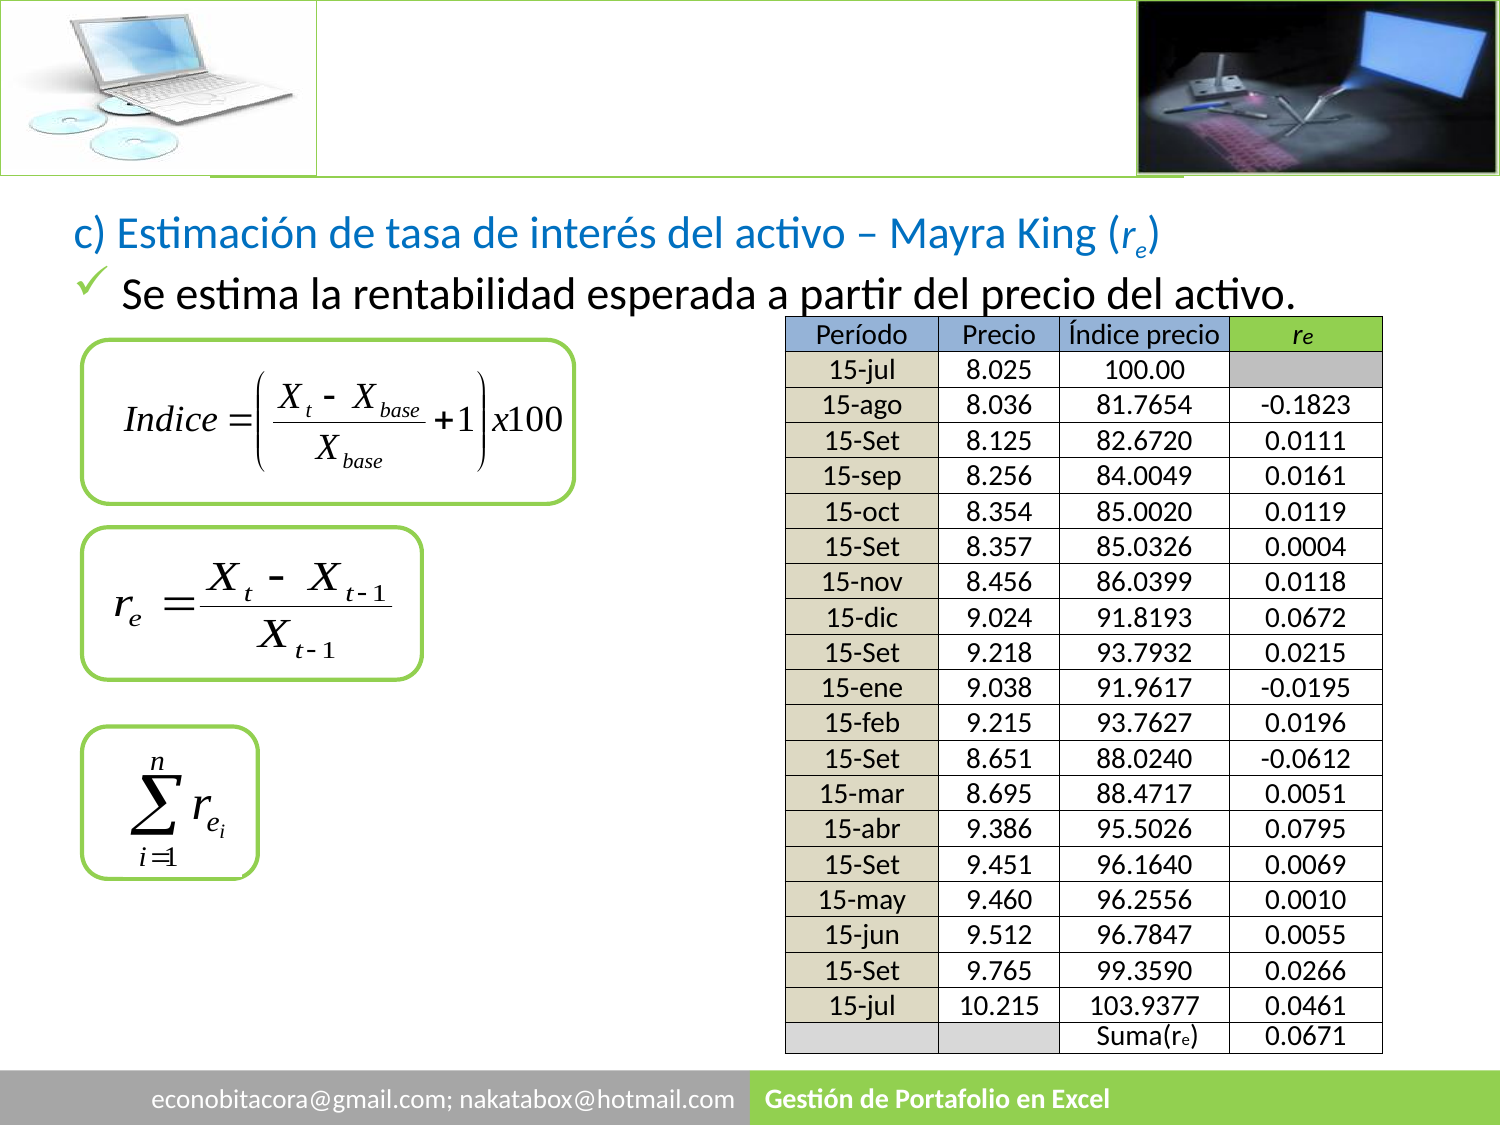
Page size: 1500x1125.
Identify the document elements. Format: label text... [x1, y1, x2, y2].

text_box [123, 738, 242, 877]
text_box c) Estimación de tasa de interés del activo – Mayra King (re) Se estima la rentabilidad esperada a partir del precio del activo. [58, 187, 1453, 317]
table_cell 0.0161 [1230, 458, 1382, 493]
table_cell 0.0118 [1230, 564, 1382, 598]
table_cell 91.8193 [1060, 599, 1229, 634]
table_cell 96.2556 [1060, 882, 1229, 916]
table_cell 96.1640 [1060, 847, 1229, 881]
table_cell 0.0266 [1230, 953, 1382, 987]
text_box [79, 724, 260, 881]
table_cell -0.1823 [1230, 388, 1382, 422]
table_cell 15-feb [786, 705, 938, 740]
text_box [318, 0, 1134, 178]
table_cell 8.456 [939, 564, 1059, 598]
table_cell -0.0612 [1230, 741, 1382, 775]
table_cell 15-Set [786, 847, 938, 881]
table_cell 8.036 [939, 388, 1059, 422]
table_cell 15-Set [786, 953, 938, 987]
table_header Precio [939, 317, 1059, 351]
table_cell 15-ene [786, 670, 938, 704]
table_cell 9.218 [939, 635, 1059, 669]
table_cell 15-may [786, 882, 938, 916]
table_cell 0.0051 [1230, 776, 1382, 810]
table_cell 8.695 [939, 776, 1059, 810]
table_cell 9.765 [939, 953, 1059, 987]
text_box econobitacora@gmail.com; nakatabox@hotmail.com [0, 1070, 749, 1125]
picture [1136, 0, 1500, 177]
table_cell 0.0196 [1230, 705, 1382, 740]
table_cell 0.0010 [1230, 882, 1382, 916]
table_cell 86.0399 [1060, 564, 1229, 598]
table_cell 15-jul [786, 352, 938, 387]
table_cell 15-oct [786, 494, 938, 528]
table_cell 0.0055 [1230, 917, 1382, 952]
table_cell 81.7654 [1060, 388, 1229, 422]
table_cell 8.125 [939, 423, 1059, 457]
table_cell 91.9617 [1060, 670, 1229, 704]
table_cell 15-abr [786, 811, 938, 846]
table_cell 15-Set [786, 423, 938, 457]
table_cell 93.7932 [1060, 635, 1229, 669]
table_cell 9.512 [939, 917, 1059, 952]
text_box Gestión de Portafolio en Excel [749, 1070, 1500, 1125]
table_cell 96.7847 [1060, 917, 1229, 952]
table_cell 84.0049 [1060, 458, 1229, 493]
table_cell 15-jun [786, 917, 938, 952]
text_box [105, 550, 405, 669]
table_cell 99.3590 [1060, 953, 1229, 987]
table_cell 0.0461 [1230, 988, 1382, 1022]
table_cell -0.0195 [1230, 670, 1382, 704]
table_cell 85.0326 [1060, 529, 1229, 563]
table_cell 8.651 [939, 741, 1059, 775]
text_box [79, 525, 424, 682]
table_cell 9.038 [939, 670, 1059, 704]
table_cell 8.256 [939, 458, 1059, 493]
table_cell [1230, 352, 1382, 387]
table_cell 0.0119 [1230, 494, 1382, 528]
table_cell 0.0672 [1230, 599, 1382, 634]
text_box [79, 337, 577, 506]
table_header Período [786, 317, 938, 351]
table_cell 0.0215 [1230, 635, 1382, 669]
picture [0, 0, 317, 177]
table_header re [1230, 317, 1382, 351]
table_cell 15-Set [786, 635, 938, 669]
table_cell 85.0020 [1060, 494, 1229, 528]
table_cell 0.0111 [1230, 423, 1382, 457]
table_cell 9.215 [939, 705, 1059, 740]
table_cell 15-ago [786, 388, 938, 422]
table_cell [786, 1023, 938, 1053]
table_cell 8.025 [939, 352, 1059, 387]
table_cell 10.215 [939, 988, 1059, 1022]
table_cell 15-nov [786, 564, 938, 598]
table_cell 95.5026 [1060, 811, 1229, 846]
table_cell 0.0069 [1230, 847, 1382, 881]
table_cell 15-mar [786, 776, 938, 810]
table_cell 103.9377 [1060, 988, 1229, 1022]
table_header Índice precio [1060, 317, 1229, 351]
table_cell 0.0795 [1230, 811, 1382, 846]
table_cell 0.0004 [1230, 529, 1382, 563]
table_cell 9.386 [939, 811, 1059, 846]
table_cell 82.6720 [1060, 423, 1229, 457]
table_cell 8.354 [939, 494, 1059, 528]
table_cell 15-sep [786, 458, 938, 493]
table_cell 9.024 [939, 599, 1059, 634]
table_cell 15-Set [786, 529, 938, 563]
table_cell [939, 1023, 1059, 1053]
table_cell 100.00 [1060, 352, 1229, 387]
table_cell Suma(re) [1060, 1023, 1229, 1053]
table_cell 9.460 [939, 882, 1059, 916]
table_cell 0.0671 [1230, 1023, 1382, 1053]
table_cell 15-dic [786, 599, 938, 634]
table_cell 93.7627 [1060, 705, 1229, 740]
table_cell 8.357 [939, 529, 1059, 563]
table_cell 15-jul [786, 988, 938, 1022]
table_cell 88.4717 [1060, 776, 1229, 810]
table_cell 9.451 [939, 847, 1059, 881]
table_cell 15-Set [786, 741, 938, 775]
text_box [116, 362, 571, 481]
table_cell 88.0240 [1060, 741, 1229, 775]
